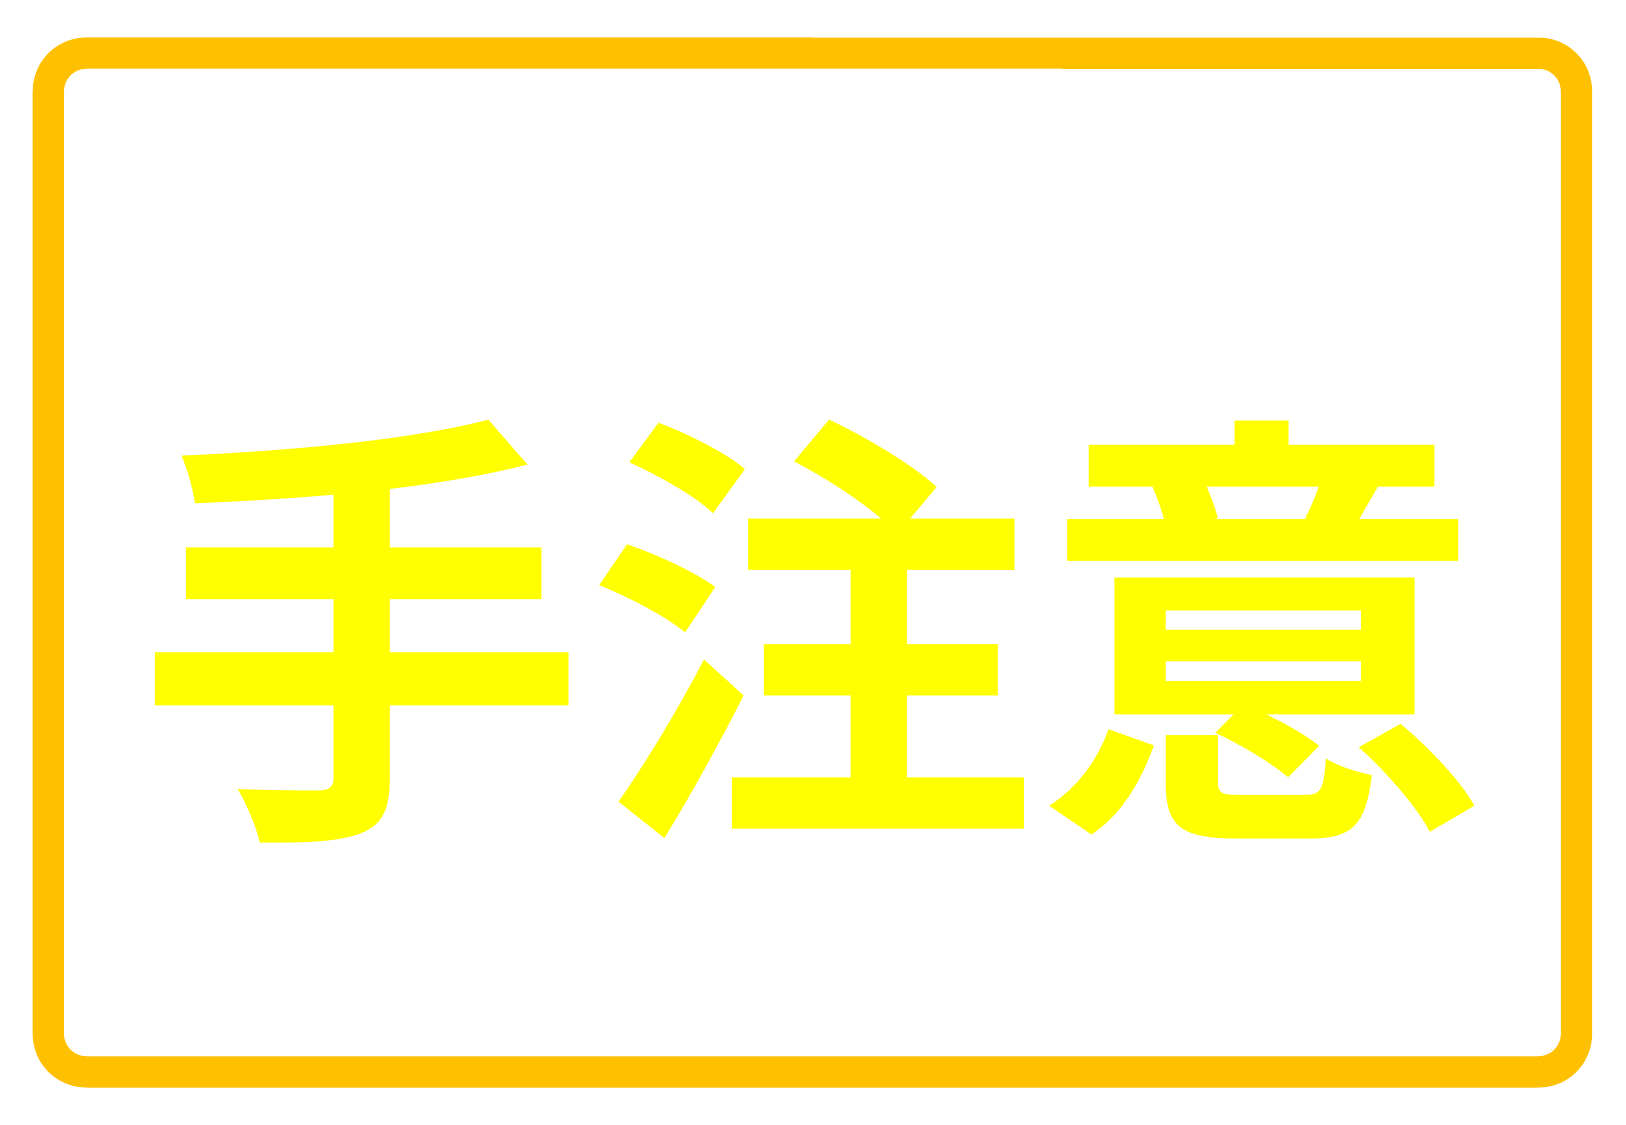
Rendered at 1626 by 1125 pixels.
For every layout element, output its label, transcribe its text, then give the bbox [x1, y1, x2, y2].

text_box [46, 902, 1579, 1075]
text_box 手注意 [0, 346, 1625, 902]
text_box [46, 50, 1579, 346]
